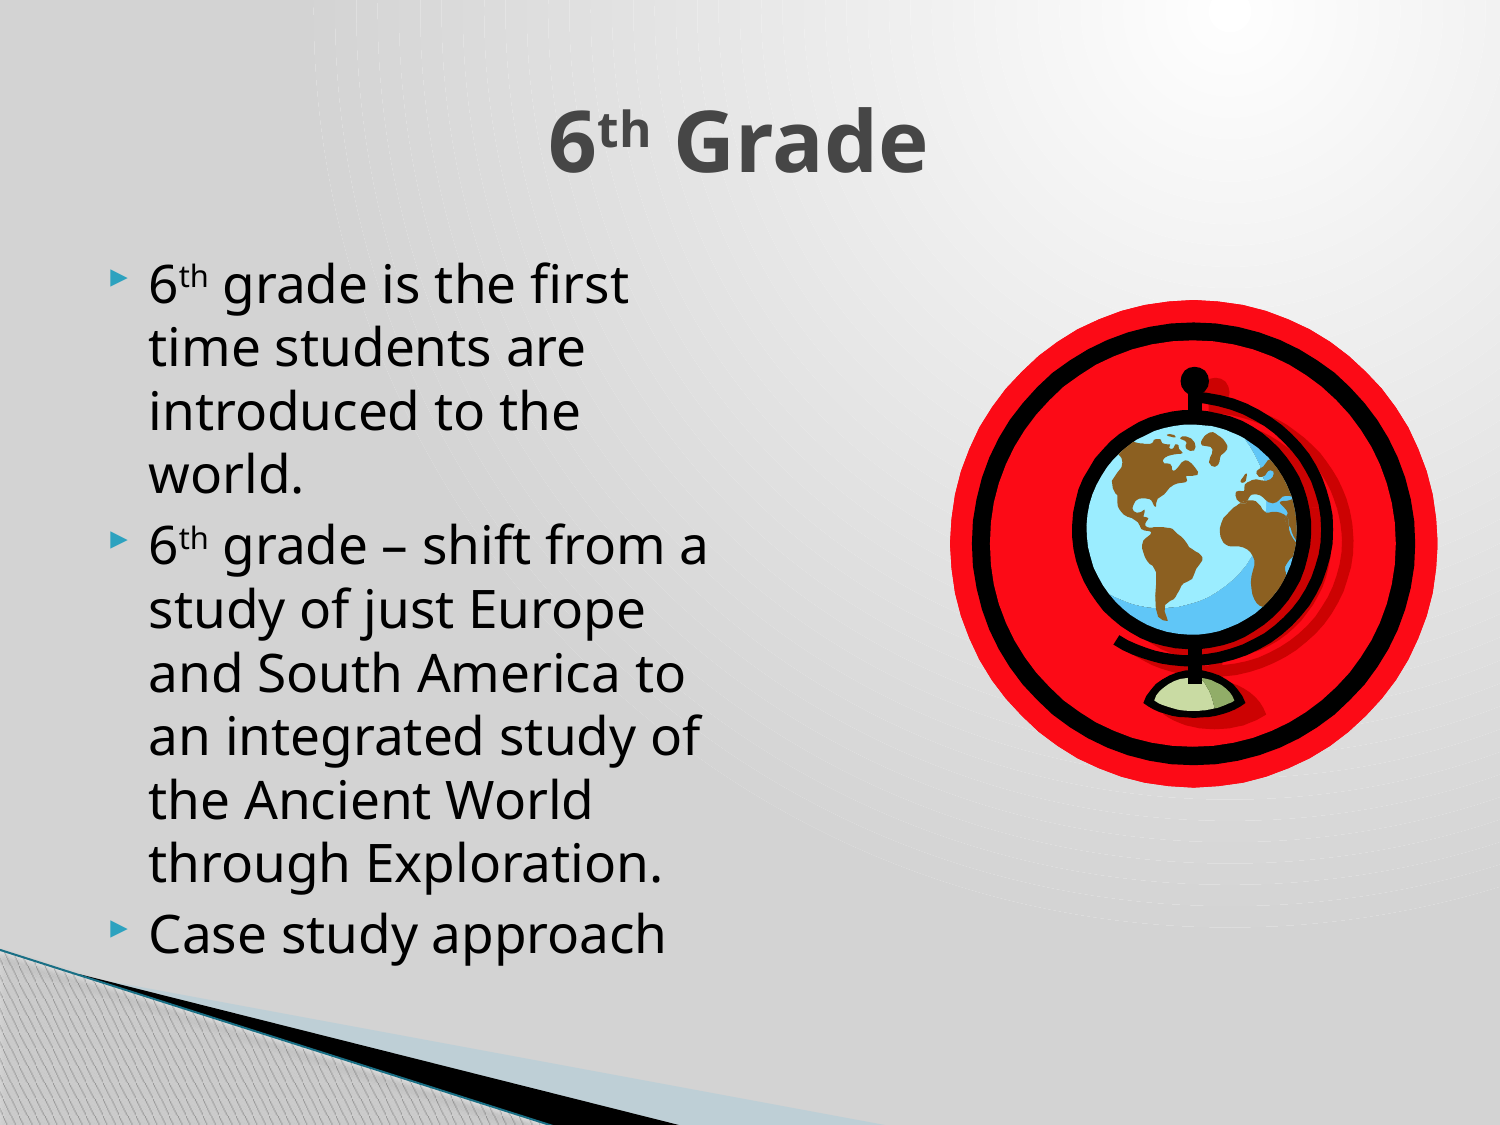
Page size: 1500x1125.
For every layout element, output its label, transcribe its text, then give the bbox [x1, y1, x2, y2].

title 6th Grade [75, 45, 1425, 233]
list 6th grade is the first time students are introduced to the world. 6th grade – shift from a study of just Europe and South America to an integrated study of the Ancient World through Exploration. Case study approach [75, 243, 738, 986]
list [949, 299, 1438, 788]
